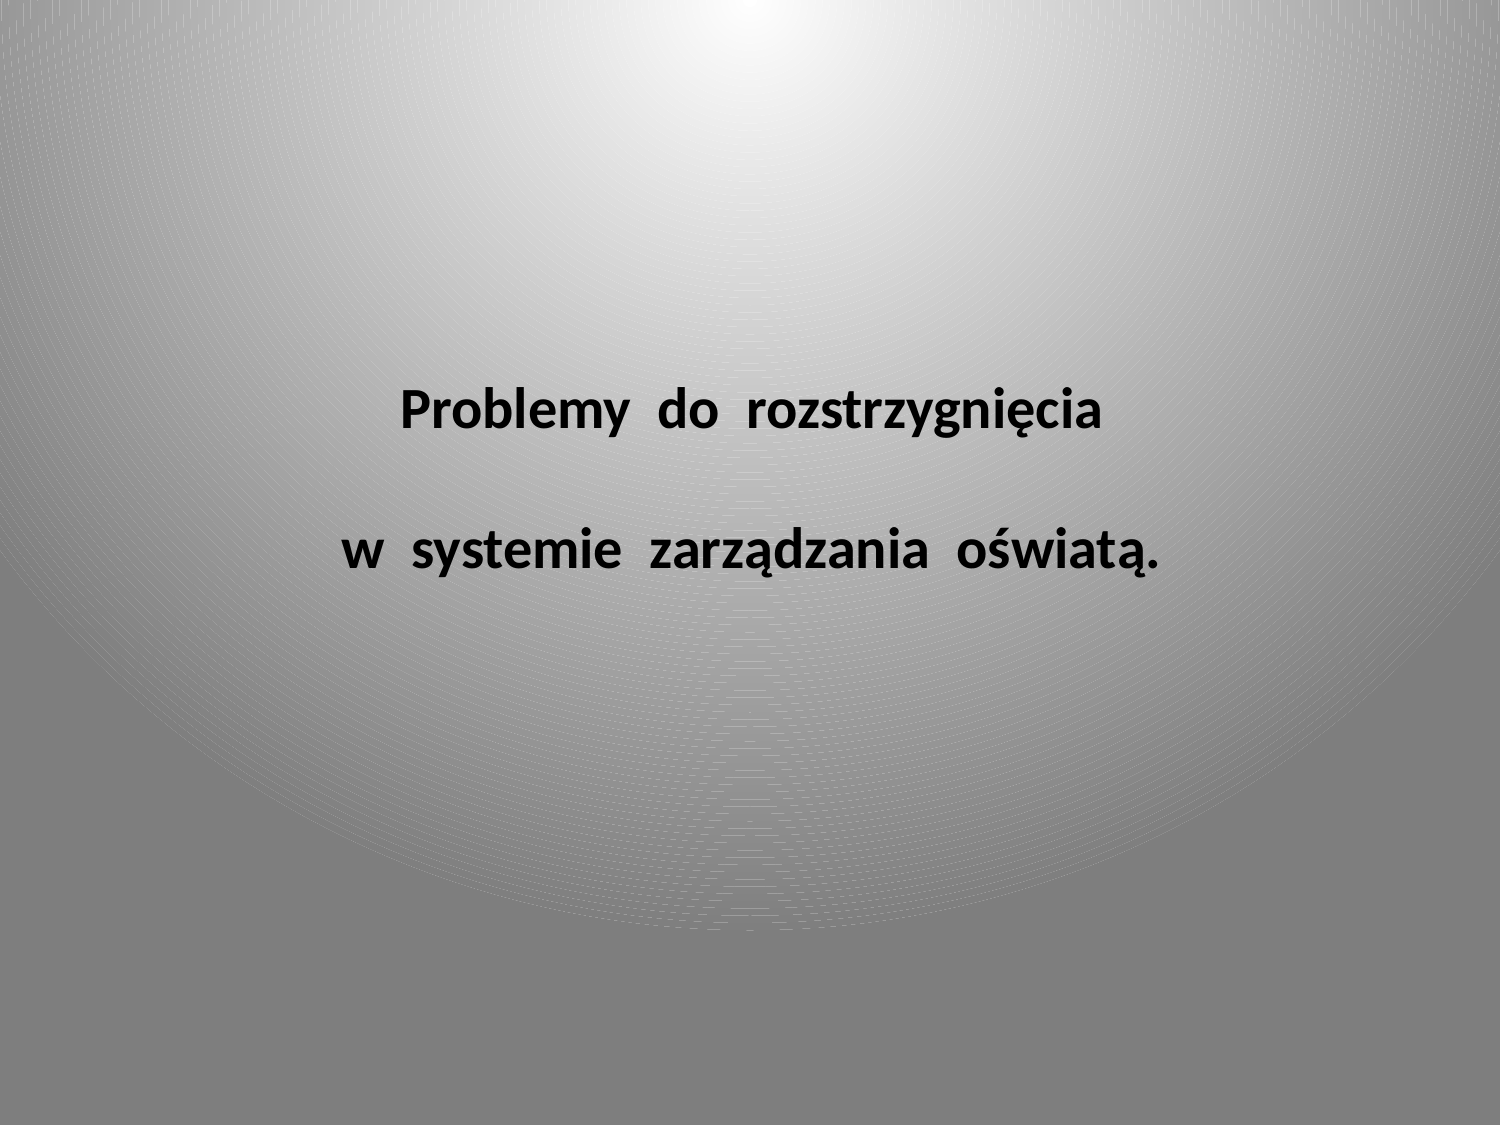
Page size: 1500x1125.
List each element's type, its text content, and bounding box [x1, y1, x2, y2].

title Problemy do rozstrzygnięcia w systemie zarządzania oświatą. [76, 302, 1427, 787]
